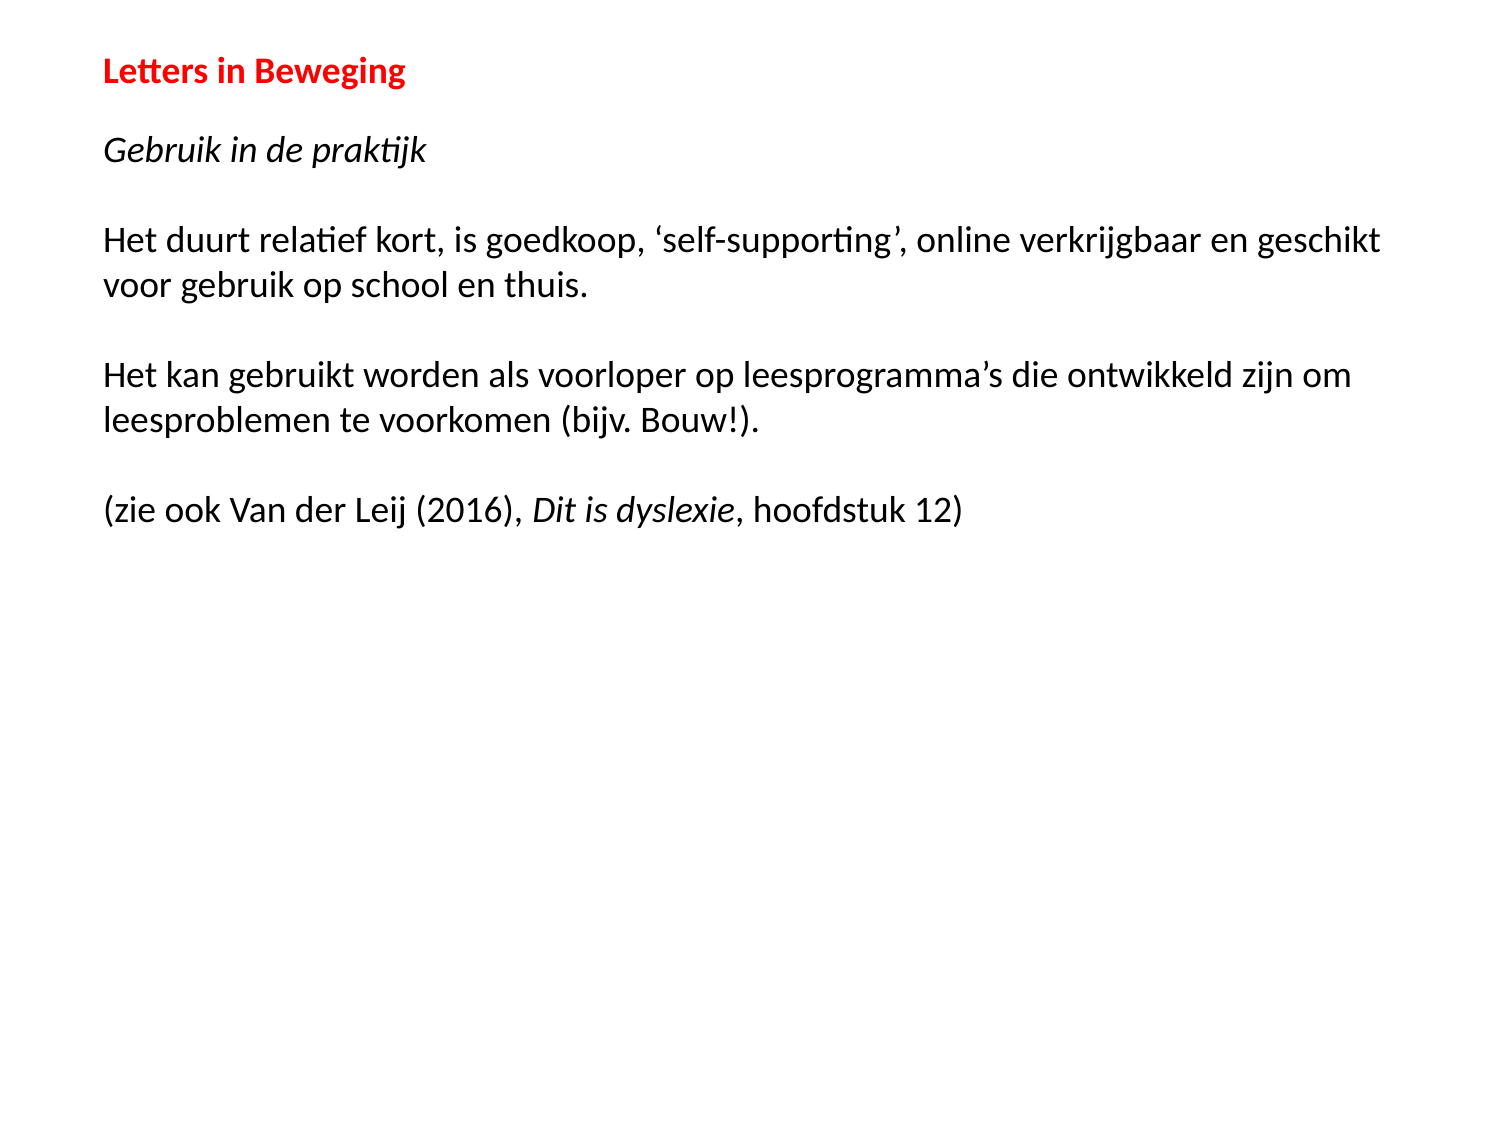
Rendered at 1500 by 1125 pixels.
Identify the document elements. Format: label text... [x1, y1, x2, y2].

text_box Letters in Beweging [88, 38, 1400, 99]
text_box Gebruik in de praktijk Het duurt relatief kort, is goedkoop, ‘self-supporting’, online verkrijgbaar en geschikt voor gebruik op school en thuis. Het kan gebruikt worden als voorloper op leesprogramma’s die ontwikkeld zijn om leesproblemen te voorkomen (bijv. Bouw!). (zie ook Van der Leij (2016), Dit is dyslexie, hoofdstuk 12) [88, 99, 1400, 583]
